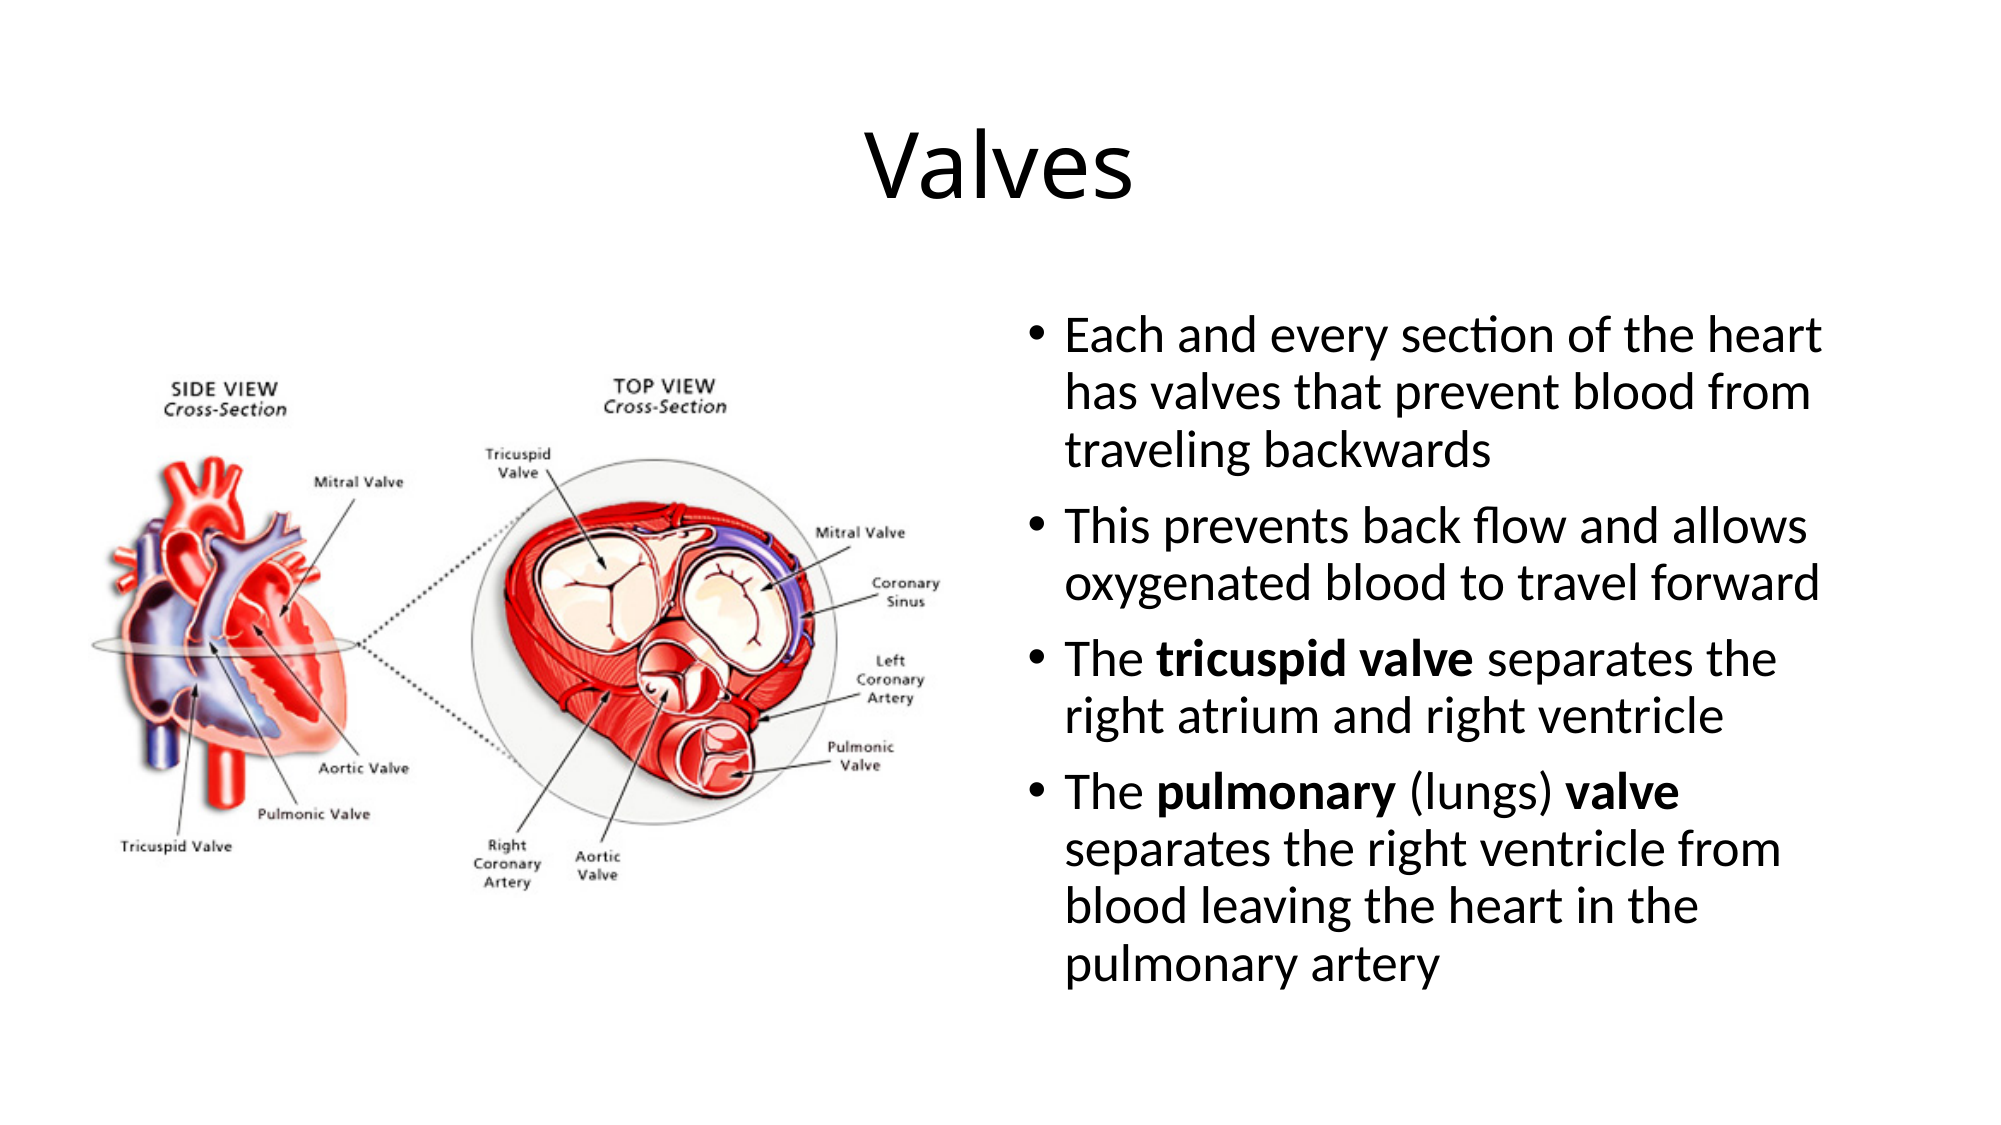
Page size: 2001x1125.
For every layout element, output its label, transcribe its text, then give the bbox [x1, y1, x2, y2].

title Valves [137, 59, 1863, 278]
picture [88, 374, 944, 898]
list Each and every section of the heart has valves that prevent blood from traveling backwards This prevents back flow and allows oxygenated blood to travel forward The tricuspid valve separates the right atrium and right ventricle The pulmonary (lungs) valve separates the right ventricle from blood leaving the heart in the pulmonary artery [1012, 299, 1863, 1014]
